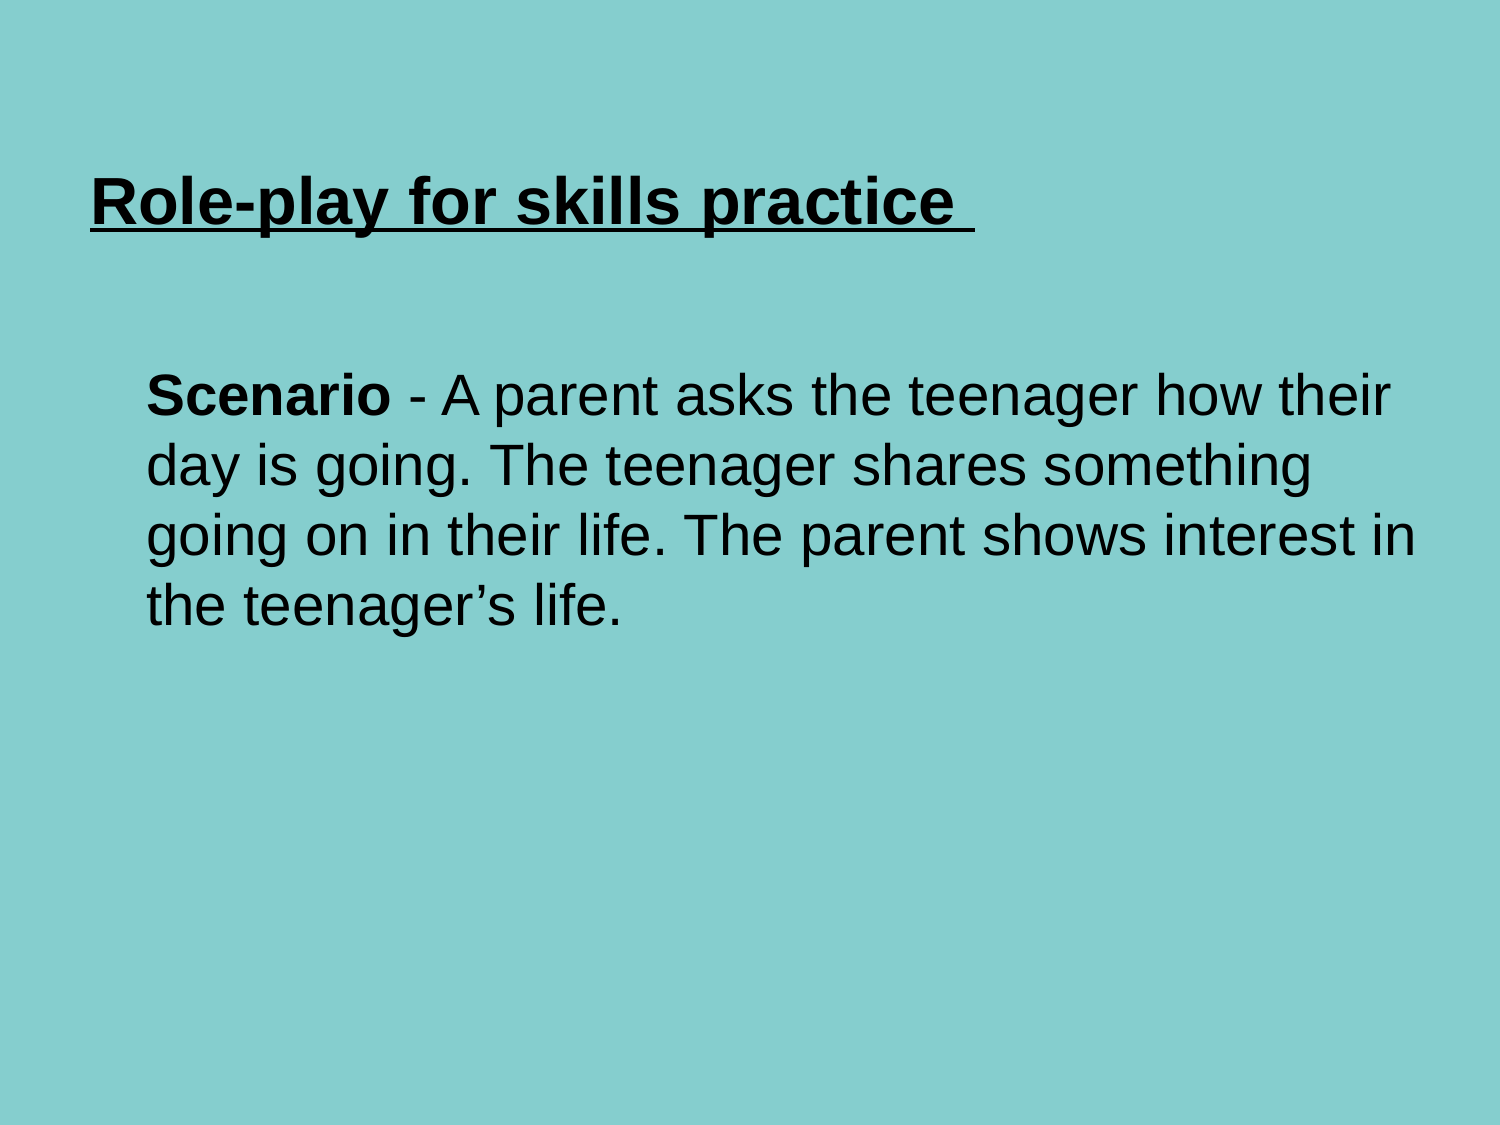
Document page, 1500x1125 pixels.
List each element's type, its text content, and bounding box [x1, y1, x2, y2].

title Role-play for skills practice [75, 149, 1438, 350]
list Scenario - A parent asks the teenager how their day is going. The teenager shares something going on in their life. The parent shows interest in the teenager’s life. [75, 350, 1438, 913]
